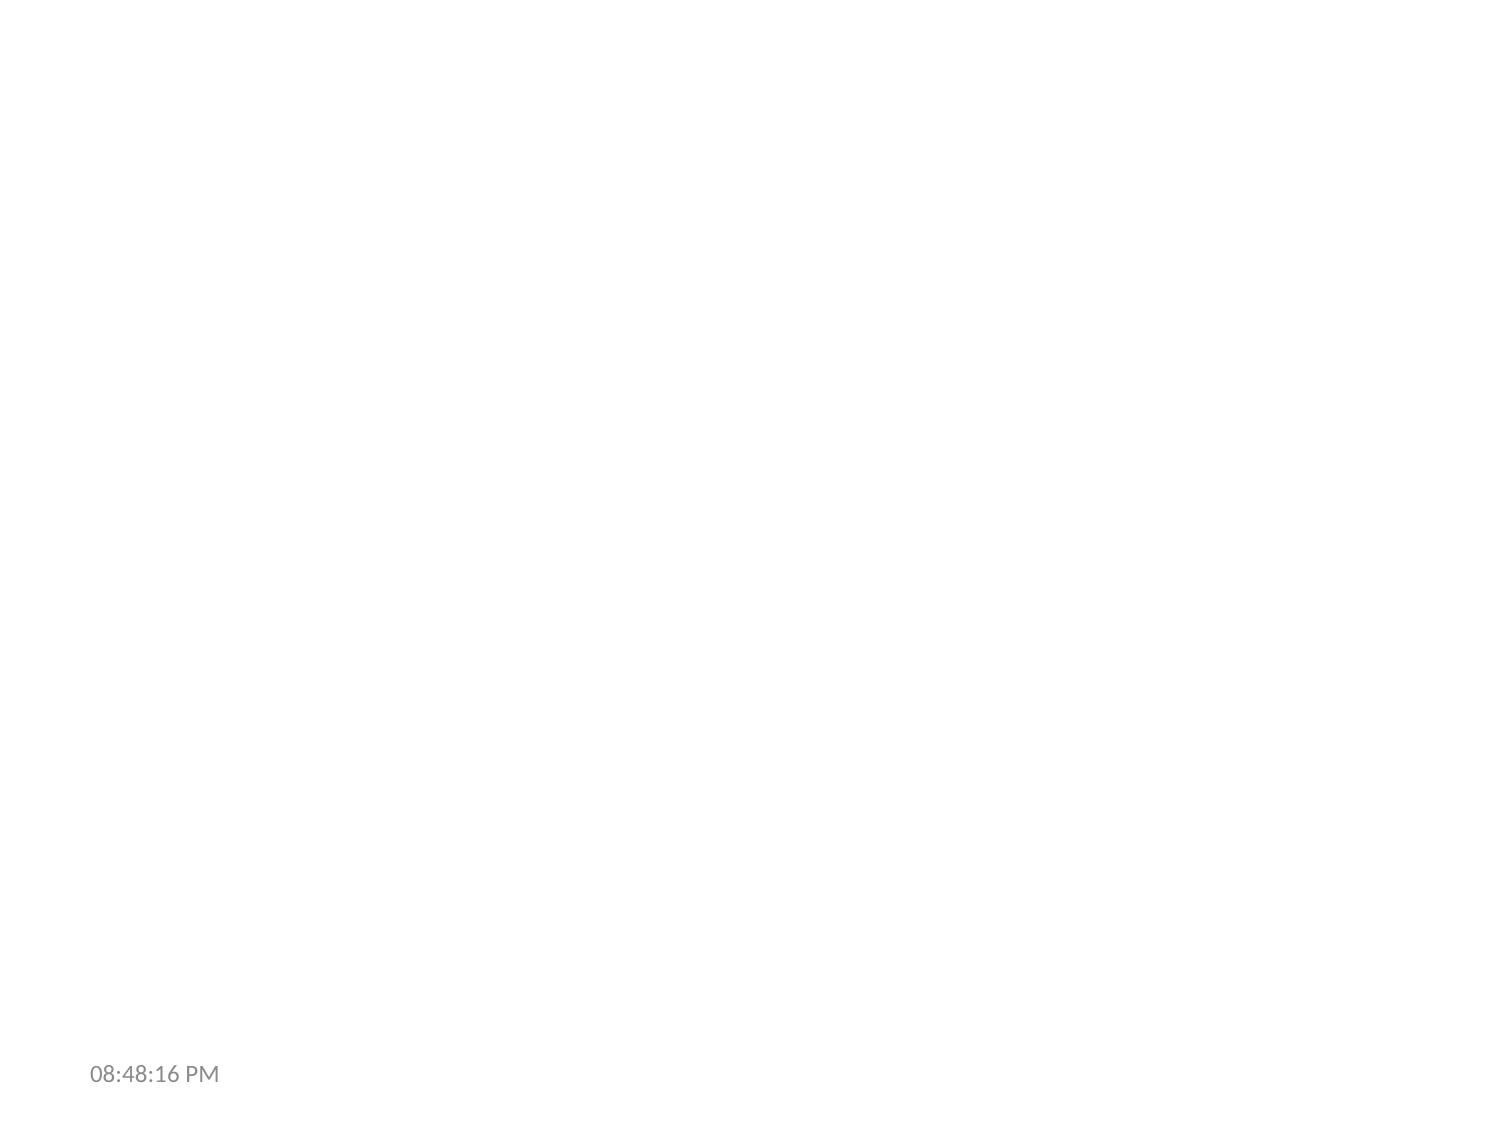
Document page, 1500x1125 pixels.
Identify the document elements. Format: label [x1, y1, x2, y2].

slide_number [75, 1042, 425, 1103]
